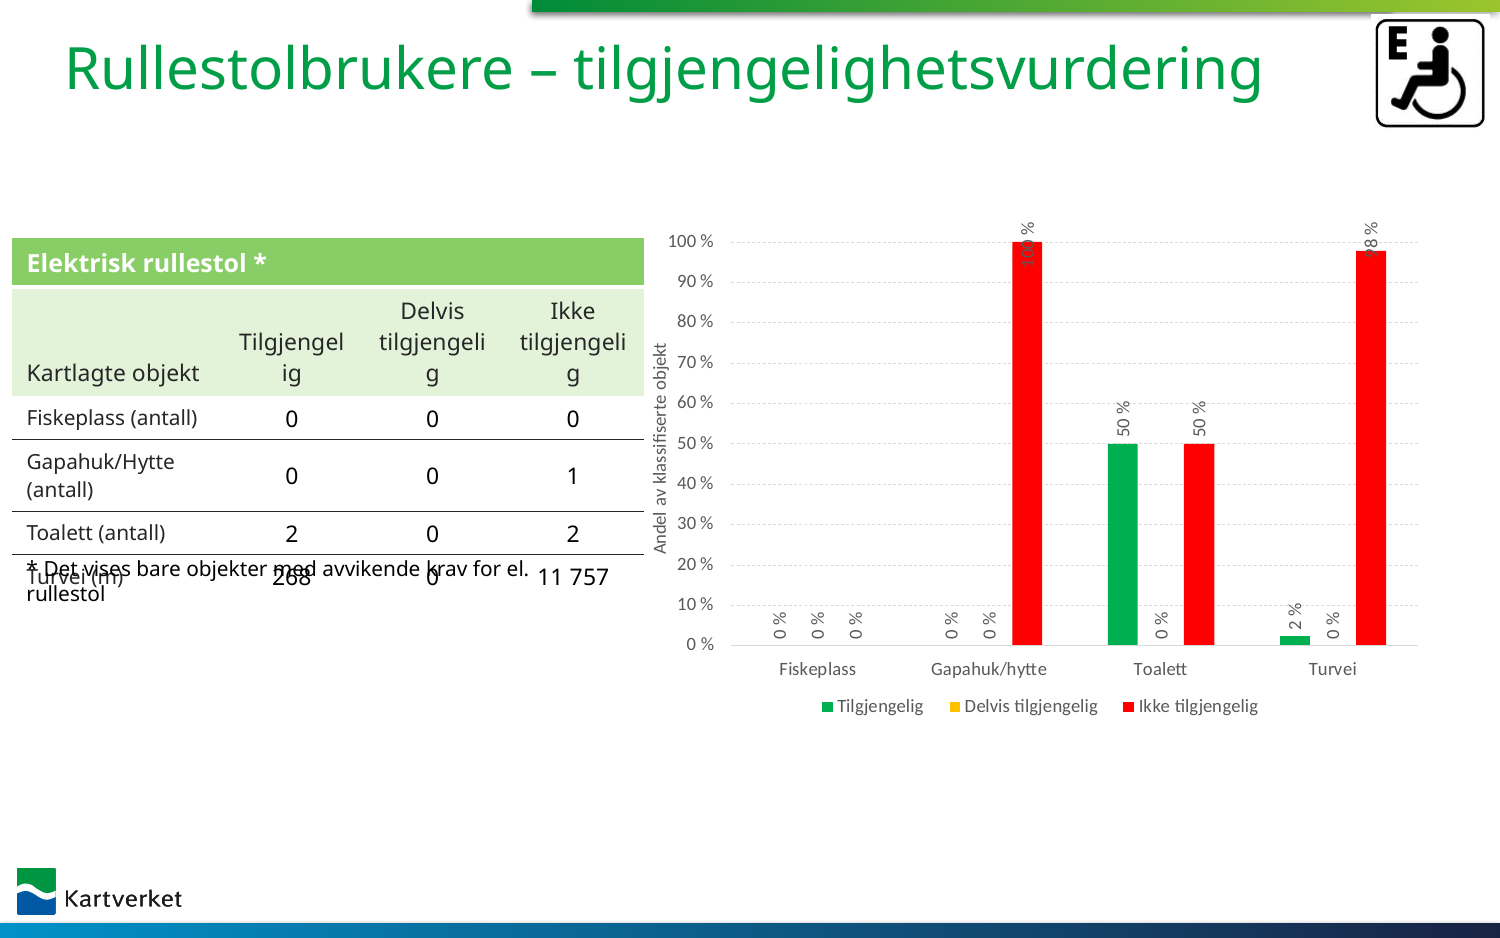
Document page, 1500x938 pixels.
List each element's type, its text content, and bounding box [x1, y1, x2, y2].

table_cell Kartlagte objekt [12, 289, 222, 396]
text_box * Det vises bare objekter med avvikende krav for el. rullestol [11, 548, 597, 613]
table_cell 2 [503, 512, 638, 554]
table_cell 0 [362, 440, 503, 511]
table_cell Gapahuk/Hytte (antall) [12, 440, 222, 511]
table_cell 11 757 [597, 555, 638, 598]
table_cell Fiskeplass (antall) [12, 396, 222, 439]
table_cell 0 [503, 396, 638, 439]
table_cell Toalett (antall) [12, 512, 222, 548]
picture [643, 218, 1429, 728]
text_box Rullestolbrukere – tilgjengelighetsvurdering [49, 12, 1372, 109]
table_cell Tilgjengelig [222, 289, 362, 396]
table_cell Delvis tilgjengelig [362, 289, 503, 396]
table_header Elektrisk rullestol * [12, 238, 638, 285]
table_cell 2 [222, 512, 362, 548]
table_cell 0 [222, 440, 362, 511]
table_cell Ikke tilgjengelig [503, 289, 638, 396]
table_cell 1 [503, 440, 638, 511]
table_cell 0 [362, 512, 503, 548]
table_cell 0 [362, 396, 503, 439]
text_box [1371, 13, 1491, 133]
table_cell 0 [222, 396, 362, 439]
